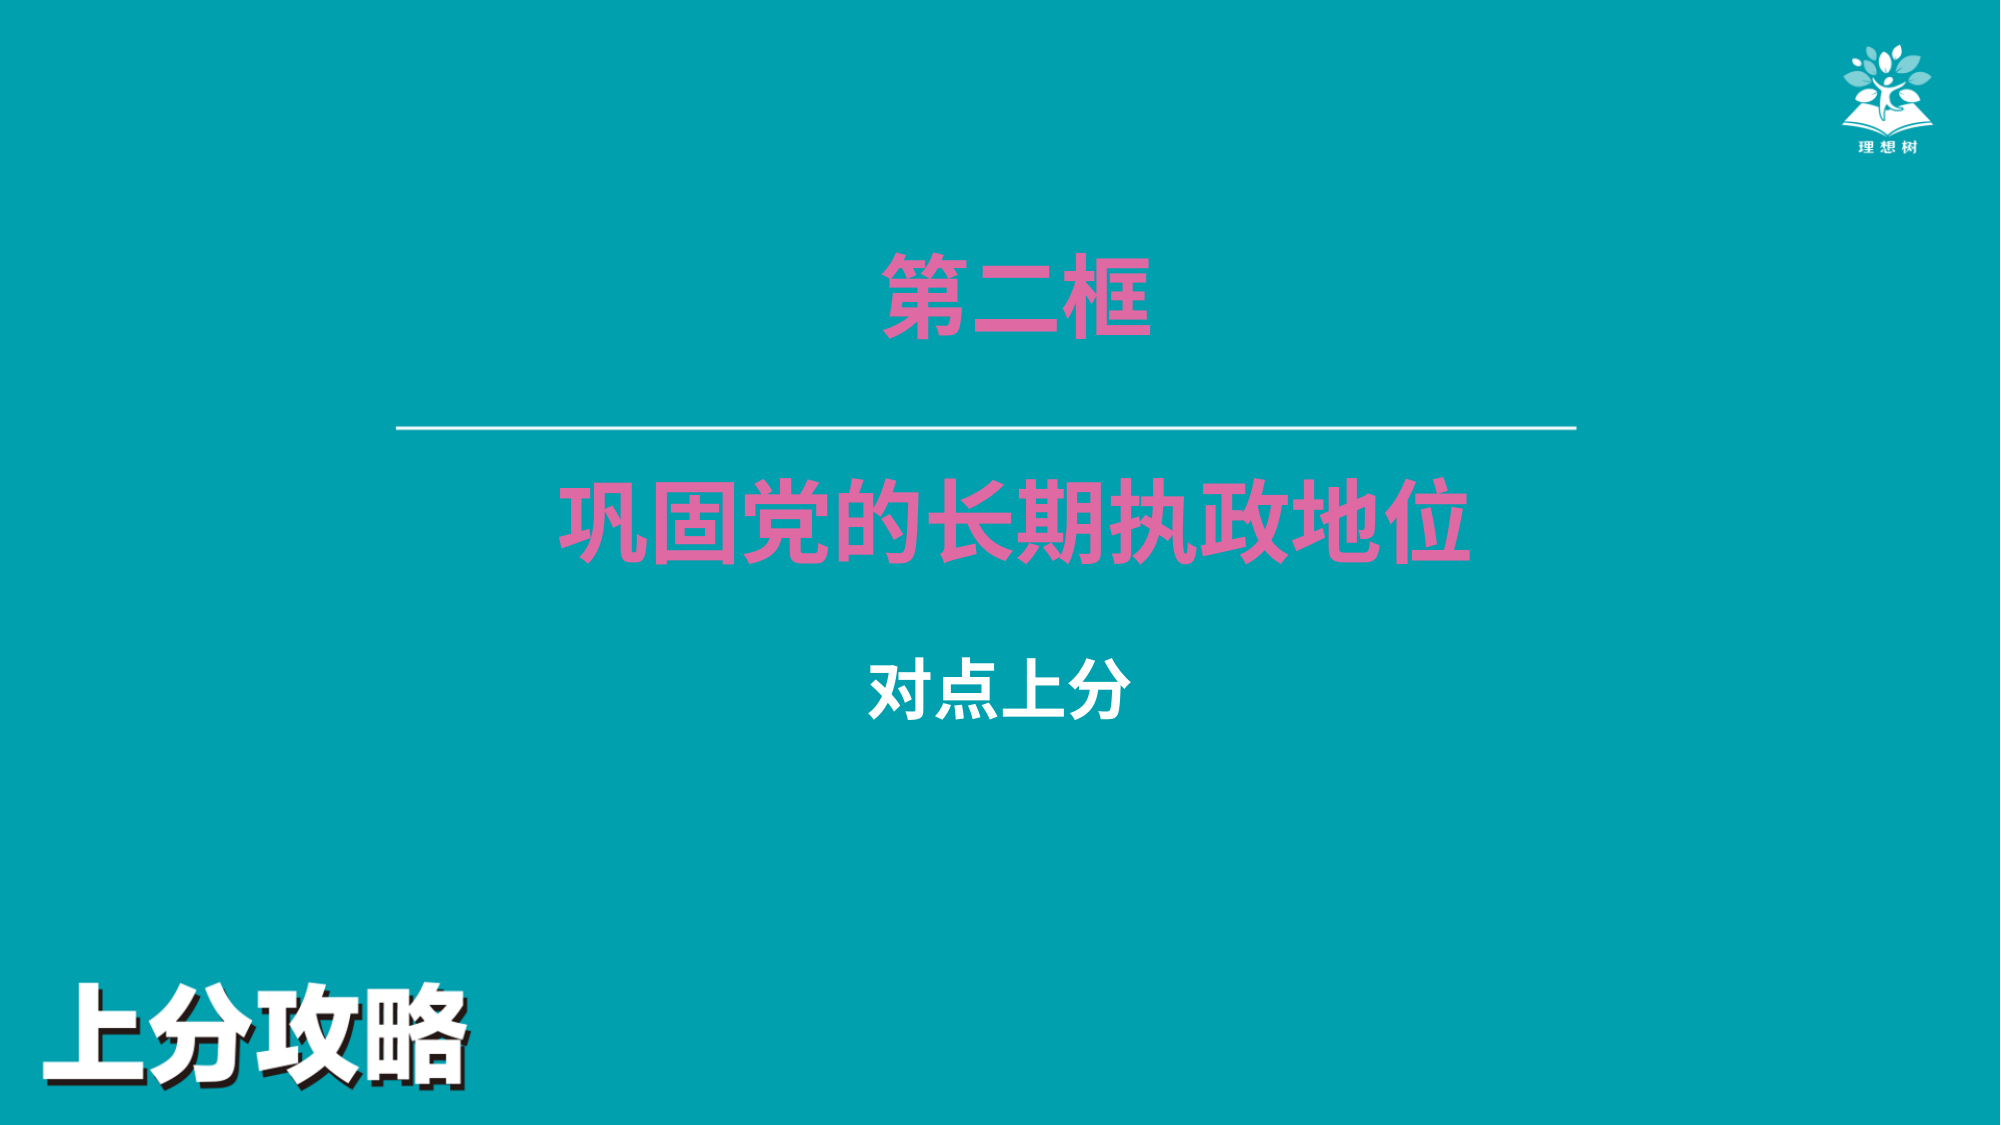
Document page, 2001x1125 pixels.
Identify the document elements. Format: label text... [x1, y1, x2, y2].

text_box 第二框 巩固党的长期执政地位 [174, 306, 1859, 505]
picture [0, 740, 2000, 1125]
text_box 对点上分 [0, 633, 2000, 740]
picture [0, 0, 2000, 633]
